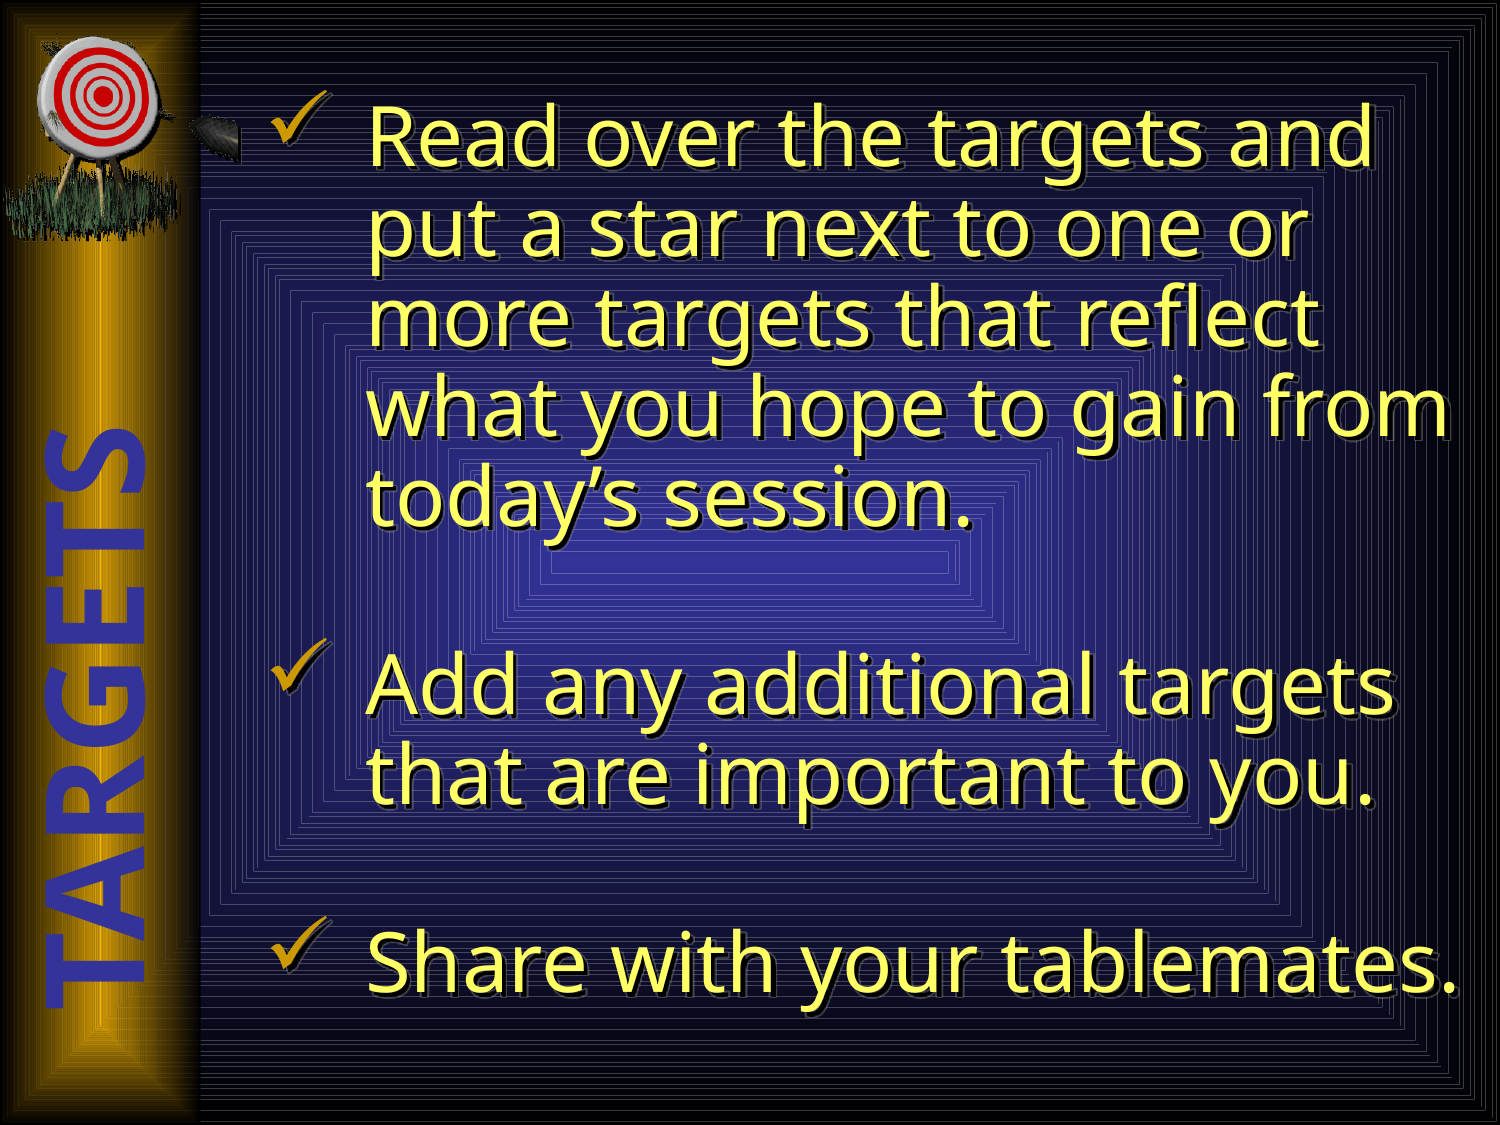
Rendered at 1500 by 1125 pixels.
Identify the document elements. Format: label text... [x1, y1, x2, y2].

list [2, 2, 235, 236]
text_box TARGETS [0, 244, 180, 1027]
list Read over the targets and put a star next to one or more targets that reflect what you hope to gain from today’s session. Add any additional targets that are important to you. Share with your tablemates. [249, 87, 1500, 1051]
